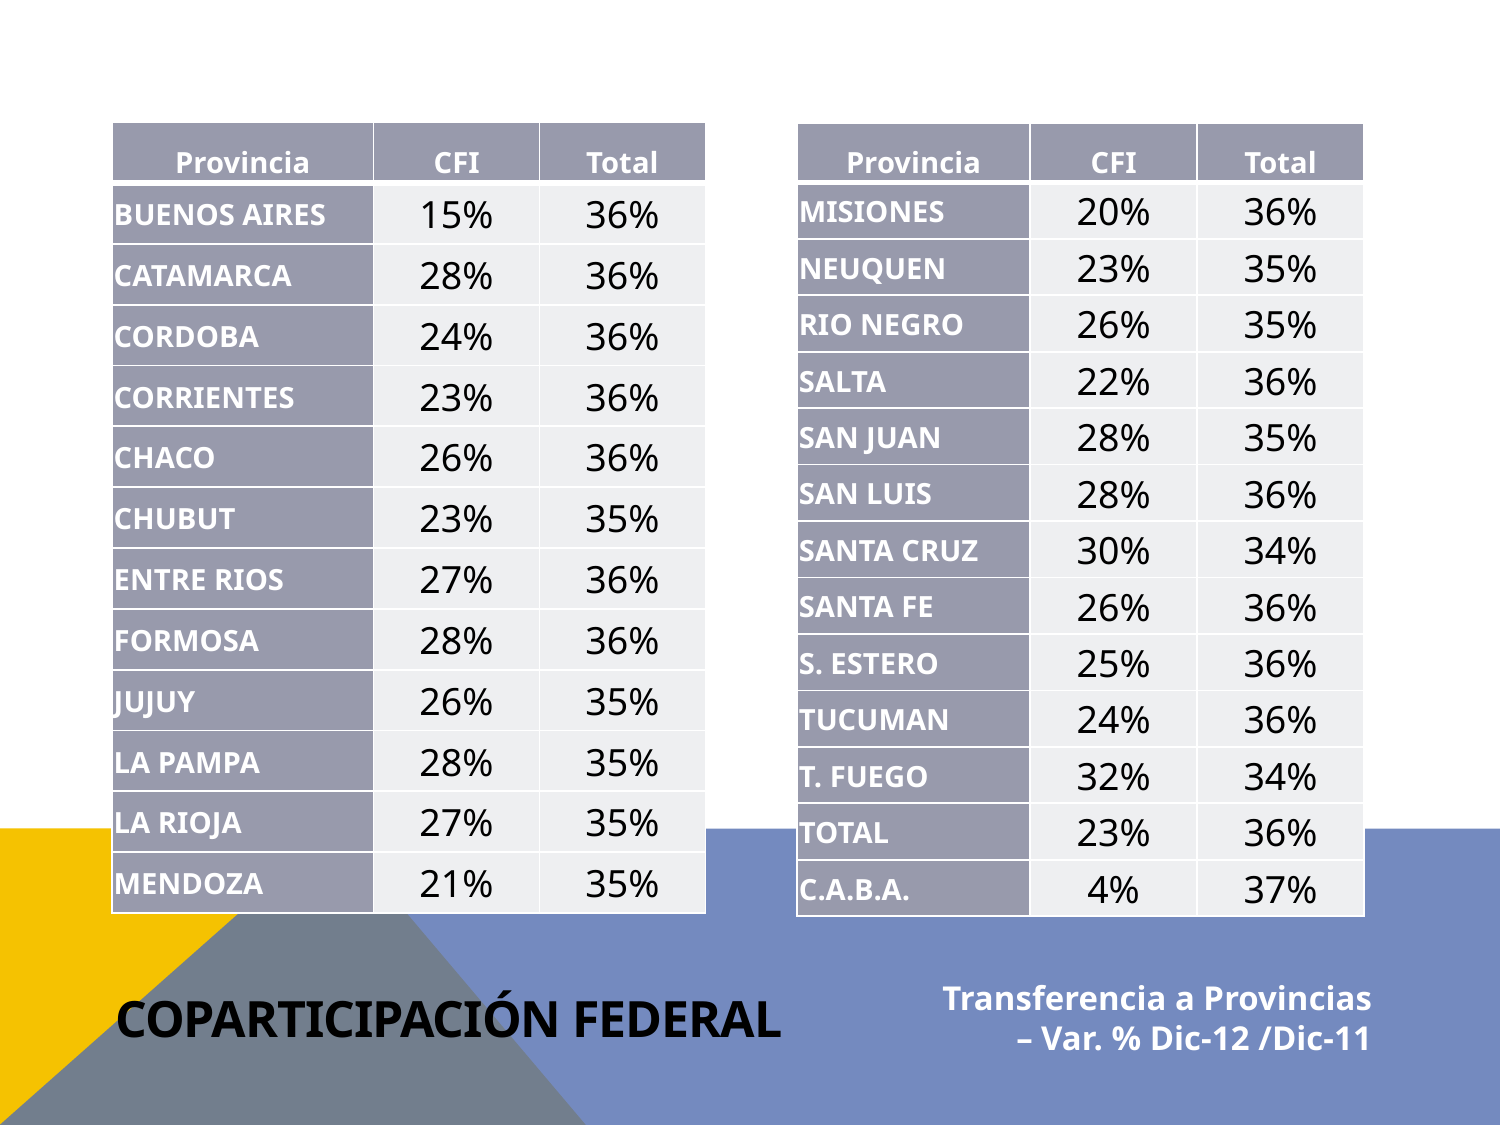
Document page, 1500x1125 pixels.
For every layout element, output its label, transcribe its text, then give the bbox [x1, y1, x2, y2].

table_cell 27% [374, 549, 539, 608]
table_cell 36% [1198, 185, 1363, 238]
table_cell 28% [1031, 465, 1196, 520]
table_cell RIO NEGRO [798, 296, 1029, 351]
table_cell 23% [374, 366, 539, 425]
table_cell 23% [374, 488, 539, 547]
table_cell 35% [540, 792, 705, 851]
table_cell 24% [1031, 691, 1196, 746]
table_cell 26% [374, 427, 539, 486]
table_header CFI [374, 123, 539, 180]
table_cell 30% [1031, 522, 1196, 577]
table_cell 35% [540, 671, 705, 730]
table_cell 23% [1031, 804, 1196, 859]
table_cell 28% [374, 245, 539, 304]
table_cell 21% [374, 853, 539, 912]
table_cell 24% [374, 306, 539, 365]
table_cell 32% [1031, 748, 1196, 802]
table_cell 36% [1198, 578, 1363, 633]
table_cell 35% [1198, 296, 1363, 351]
table_cell T. FUEGO [798, 748, 1029, 802]
table_cell 35% [540, 488, 705, 547]
table_cell MENDOZA [113, 853, 373, 912]
table_cell 23% [1031, 240, 1196, 294]
table_cell 28% [1031, 409, 1196, 464]
table_cell SAN JUAN [798, 409, 1029, 464]
table_cell CORRIENTES [113, 366, 373, 425]
table_cell 27% [374, 792, 539, 851]
table_cell 36% [1198, 691, 1363, 746]
table_cell JUJUY [113, 671, 373, 730]
table_cell SANTA FE [798, 578, 1029, 633]
table_cell 36% [540, 427, 705, 486]
table_cell 35% [540, 853, 705, 912]
table_cell 20% [1031, 185, 1196, 238]
table_cell TOTAL [798, 804, 1029, 859]
table_cell 26% [374, 671, 539, 730]
table_cell MISIONES [798, 185, 1029, 238]
table_header Total [540, 123, 705, 180]
table_cell 22% [1031, 353, 1196, 407]
table_cell FORMOSA [113, 610, 373, 669]
table_cell SANTA CRUZ [798, 522, 1029, 577]
table_cell SAN LUIS [798, 465, 1029, 520]
table_cell 35% [1198, 240, 1363, 294]
table_cell CHACO [113, 427, 373, 486]
table_cell BUENOS AIRES [113, 186, 373, 243]
table_header Provincia [113, 123, 373, 180]
table_cell 36% [1198, 353, 1363, 407]
table_cell CHUBUT [113, 488, 373, 547]
table_cell 36% [1198, 804, 1363, 859]
table_cell 26% [1031, 578, 1196, 633]
table_cell 35% [540, 731, 705, 790]
title Coparticipación Federal [100, 964, 892, 1071]
table_header CFI [1031, 124, 1196, 180]
table_cell 15% [374, 186, 539, 243]
table_cell 34% [1198, 522, 1363, 577]
table_cell CATAMARCA [113, 245, 373, 304]
table_cell 35% [1198, 409, 1363, 464]
table_header Total [1198, 124, 1363, 180]
table_cell 28% [374, 731, 539, 790]
table_cell 28% [374, 610, 539, 669]
table_cell 36% [540, 610, 705, 669]
table_cell 36% [540, 366, 705, 425]
table_cell 34% [1198, 748, 1363, 802]
table_cell C.A.B.A. [798, 861, 1029, 915]
table_cell S. ESTERO [798, 635, 1029, 690]
table_cell ENTRE RIOS [113, 549, 373, 608]
table_cell 36% [1198, 465, 1363, 520]
table_cell 36% [540, 245, 705, 304]
table_cell 26% [1031, 296, 1196, 351]
table_cell 36% [540, 306, 705, 365]
table_cell TUCUMAN [798, 691, 1029, 746]
table_cell 36% [540, 549, 705, 608]
table_cell 4% [1031, 861, 1196, 915]
list Transferencia a Provincias – Var. % Dic-12 /Dic-11 [927, 964, 1388, 1071]
table_cell LA RIOJA [113, 792, 373, 851]
table_cell 37% [1198, 861, 1363, 915]
table_cell LA PAMPA [113, 731, 373, 790]
table_cell CORDOBA [113, 306, 373, 365]
table_header Provincia [798, 124, 1029, 180]
table_cell 36% [1198, 635, 1363, 690]
table_cell SALTA [798, 353, 1029, 407]
table_cell NEUQUEN [798, 240, 1029, 294]
table_cell 36% [540, 186, 705, 243]
table_cell 25% [1031, 635, 1196, 690]
